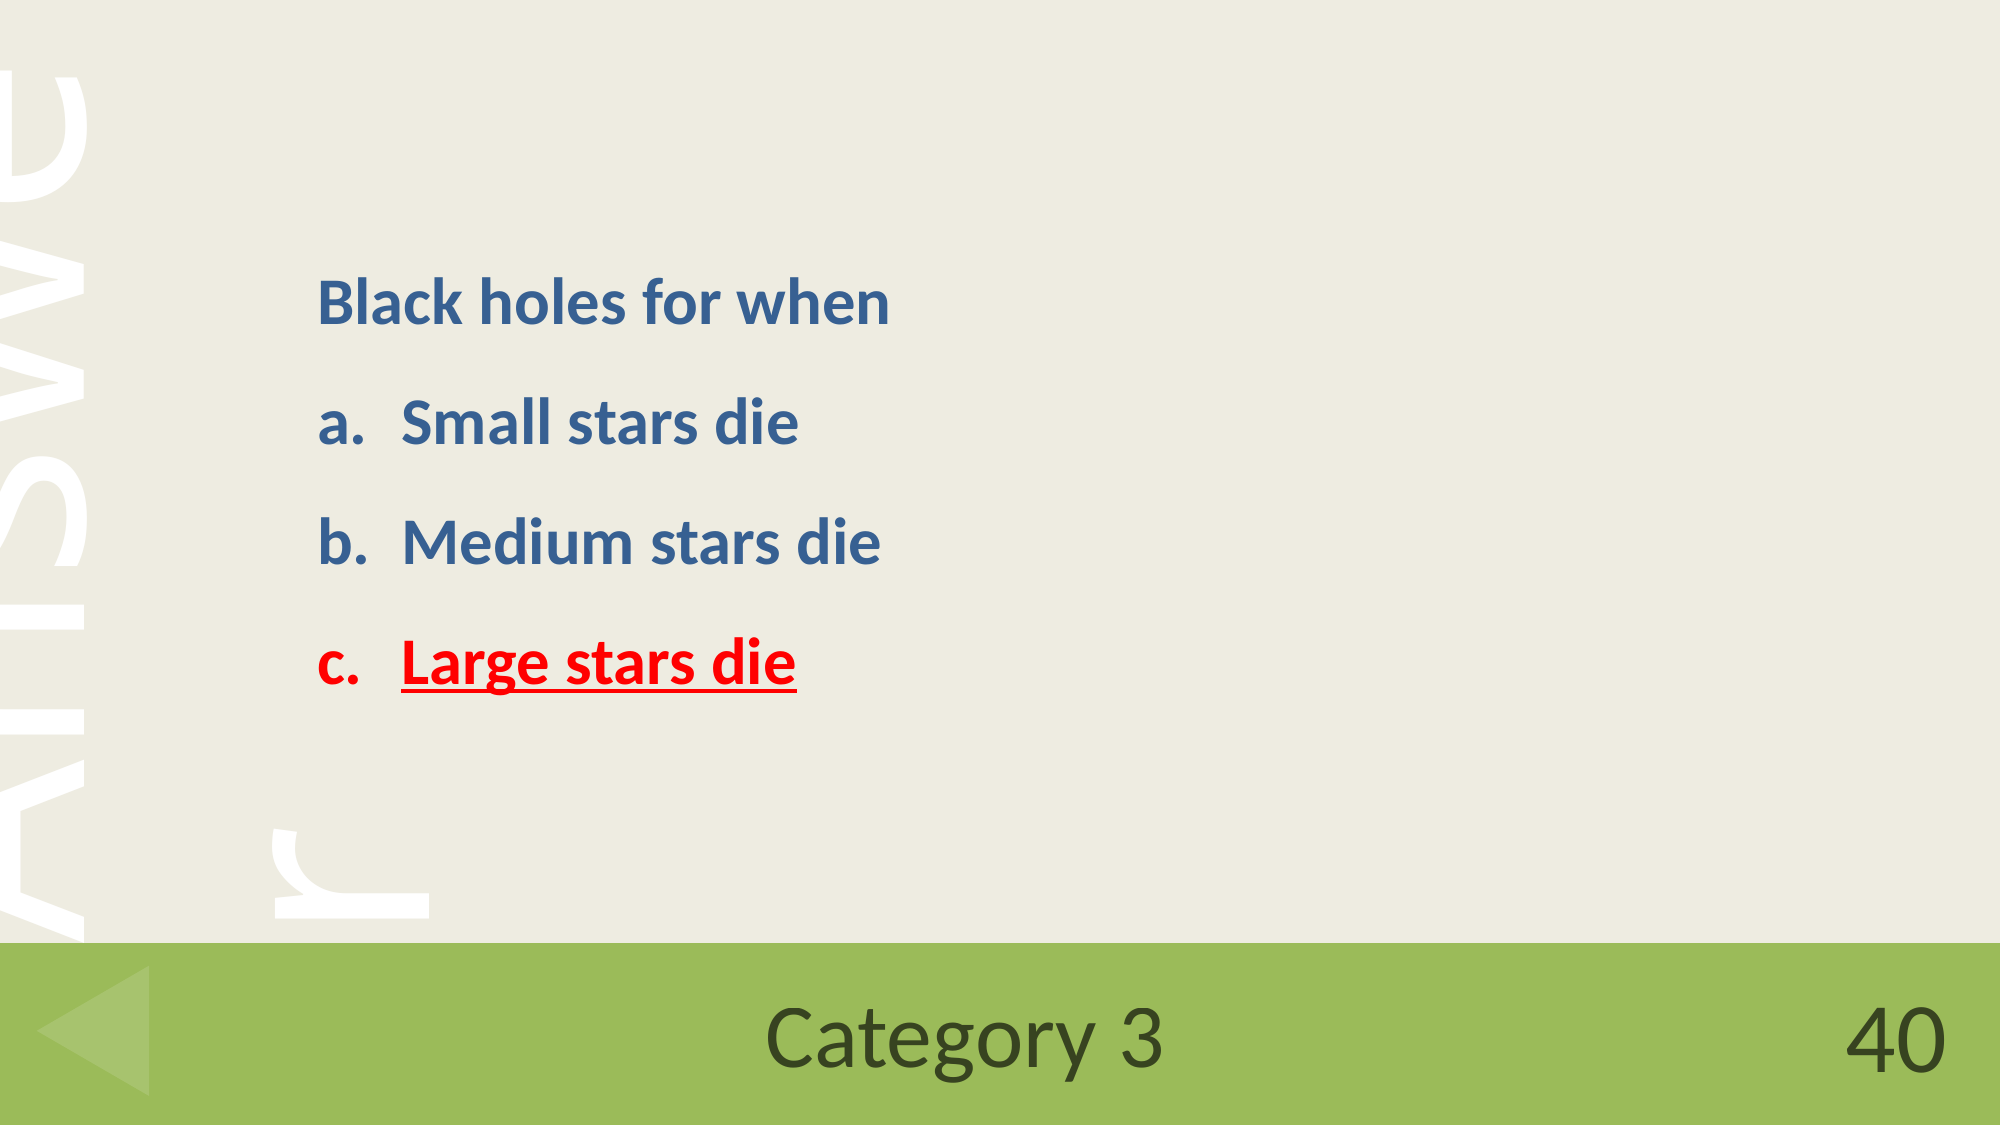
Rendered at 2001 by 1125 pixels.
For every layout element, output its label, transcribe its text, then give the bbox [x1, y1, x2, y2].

list 40 [1866, 967, 1963, 1097]
list Black holes for when Small stars die Medium stars die Large stars die [302, 123, 1908, 874]
title Category 3 [65, 937, 1866, 1125]
